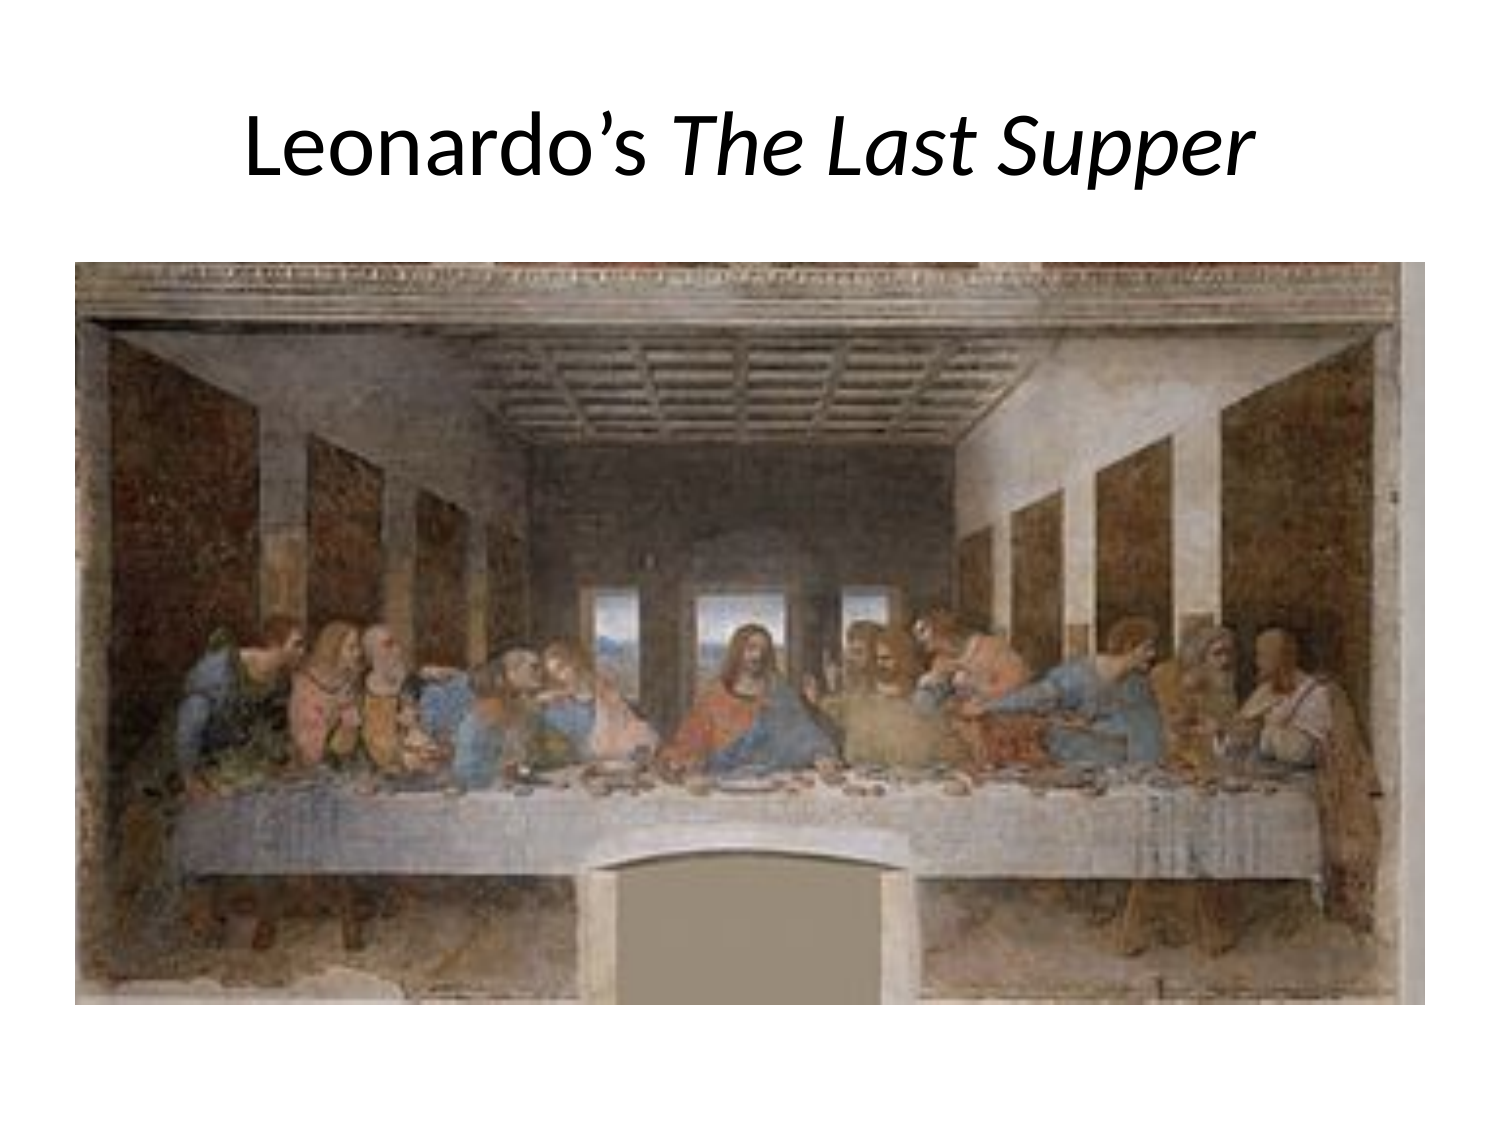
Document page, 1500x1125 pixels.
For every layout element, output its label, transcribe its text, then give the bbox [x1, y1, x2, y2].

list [74, 262, 1426, 1006]
title Leonardo’s The Last Supper [75, 45, 1425, 233]
